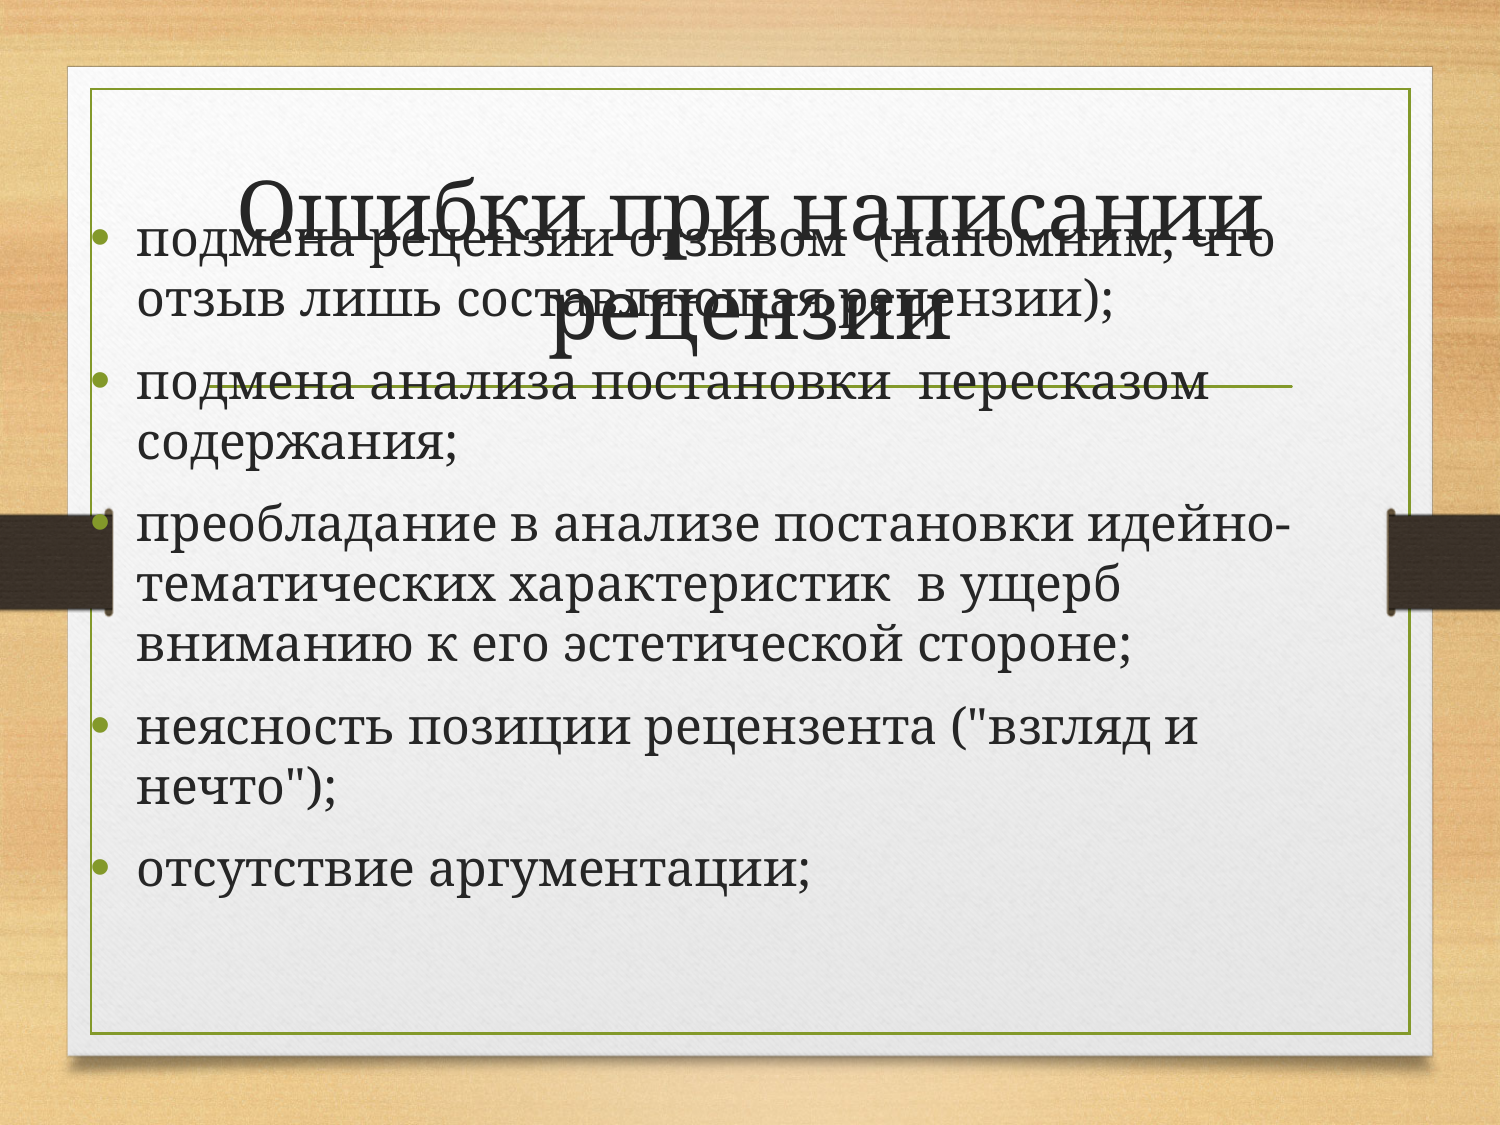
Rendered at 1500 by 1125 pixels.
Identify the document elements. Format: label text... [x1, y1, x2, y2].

title Ошибки при написании рецензии [193, 150, 1309, 199]
picture [0, 0, 1500, 1125]
list подмена рецензии отзывом (напомним, что отзыв лишь составляющая рецензии); подмена анализа постановки пересказом содержания; преобладание в анализе постановки идейно-тематических характеристик в ущерб вниманию к его эстетической стороне; неясность позиции рецензента ("взгляд и нечто"); отсутствие аргументации; [75, 199, 1425, 1079]
